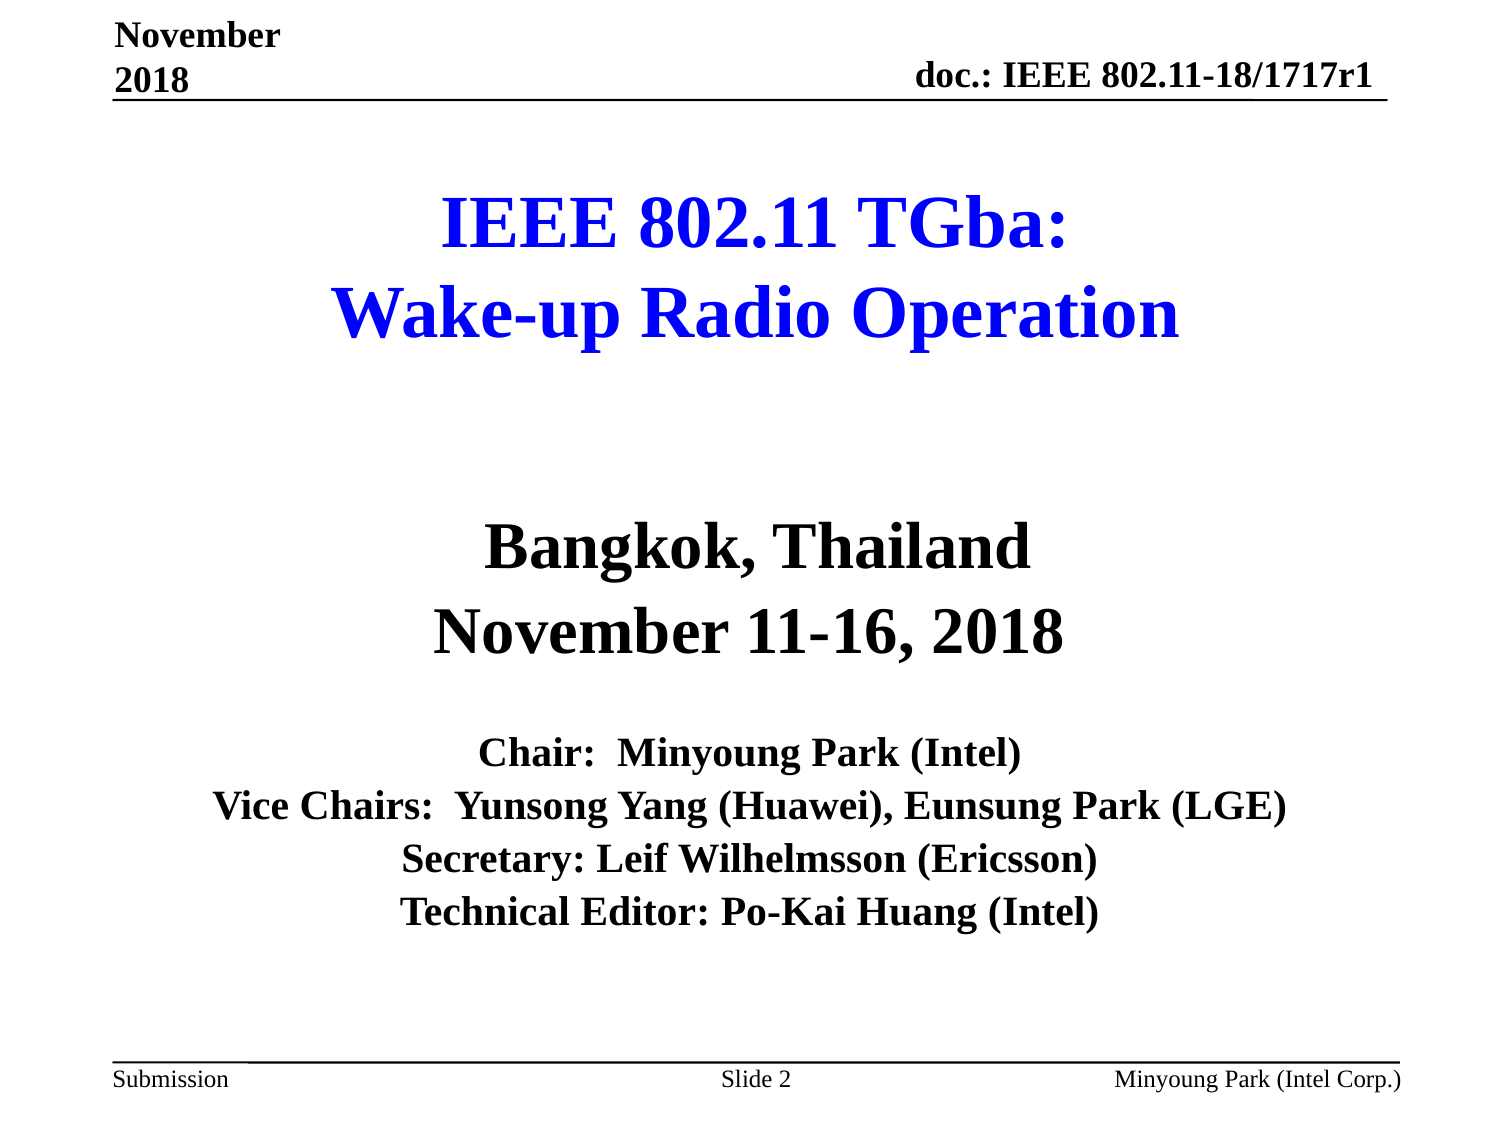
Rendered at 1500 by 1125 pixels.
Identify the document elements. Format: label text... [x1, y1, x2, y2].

footer Minyoung Park (Intel Corp.) [949, 1061, 1402, 1093]
list Bangkok, Thailand November 11-16, 2018 Chair: Minyoung Park (Intel) Vice Chairs: Yunsong Yang (Huawei), Eunsung Park (LGE) Secretary: Leif Wilhelmsson (Ericsson) Technical Editor: Po-Kai Huang (Intel) [112, 324, 1388, 1000]
title IEEE 802.11 TGba: Wake-up Radio Operation [117, 175, 1393, 351]
slide_number Slide 2 [712, 1061, 800, 1093]
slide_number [114, 54, 335, 101]
